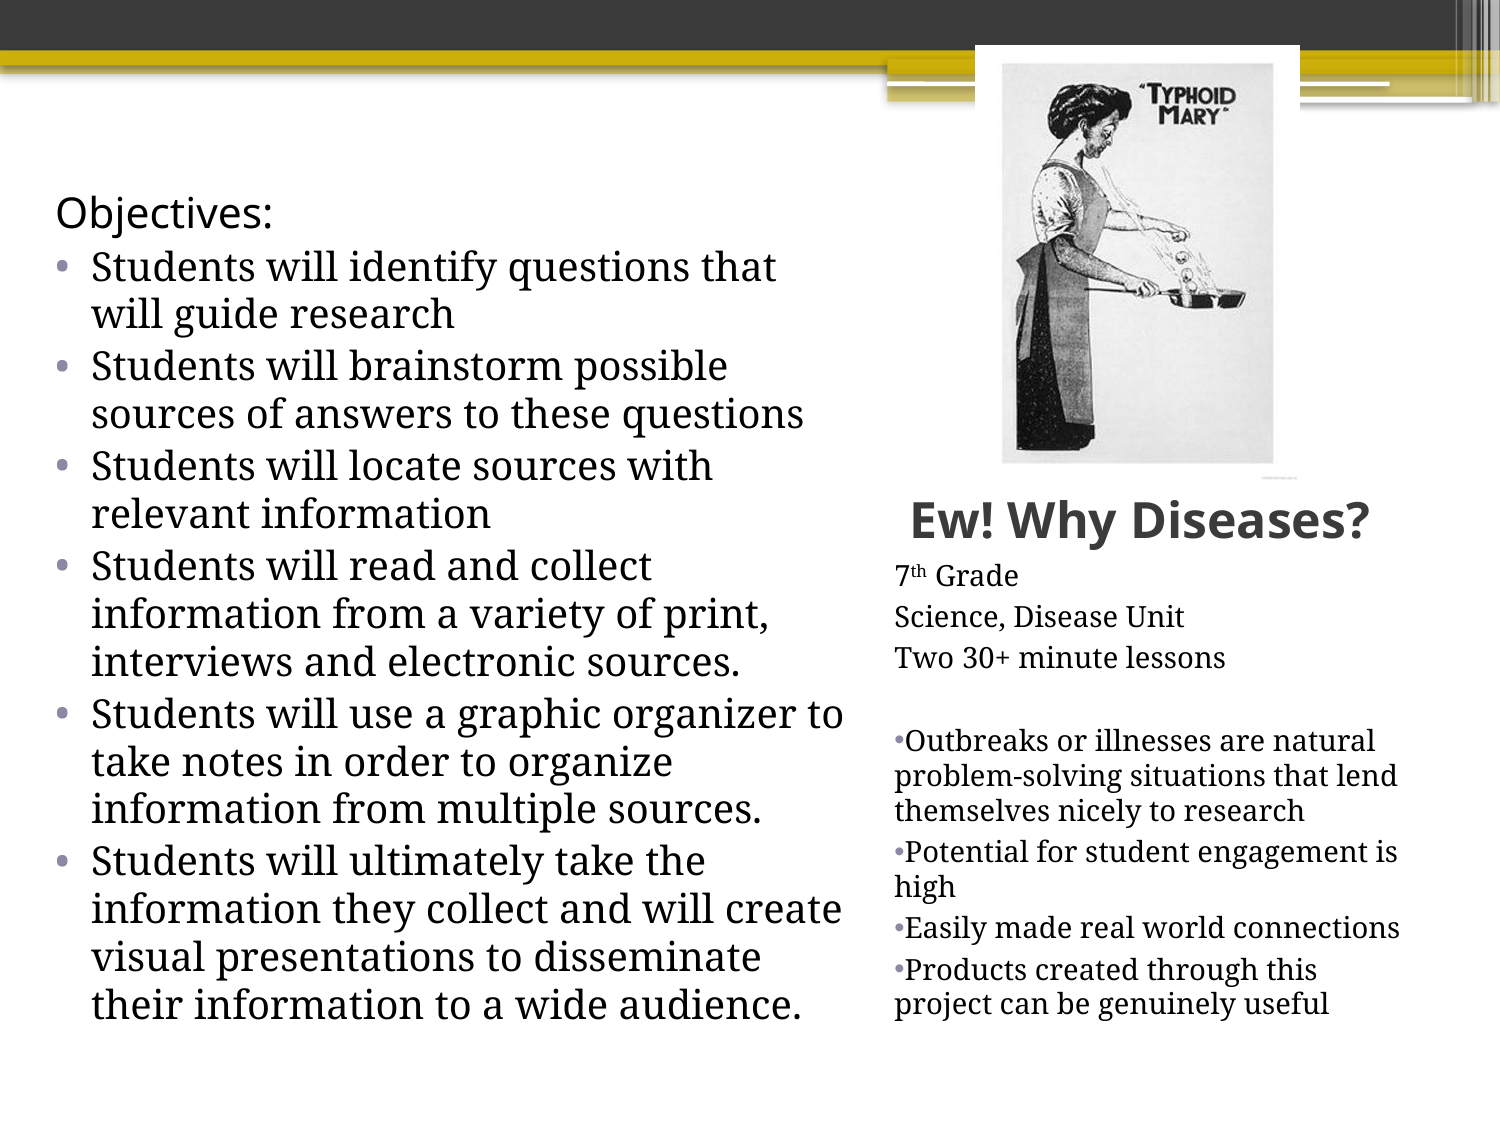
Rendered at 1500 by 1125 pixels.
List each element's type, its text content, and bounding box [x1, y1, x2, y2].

list 7th Grade Science, Disease Unit Two 30+ minute lessons Outbreaks or illnesses are natural problem-solving situations that lend themselves nicely to research Potential for student engagement is high Easily made real world connections Products created through this project can be genuinely useful [878, 549, 1434, 1088]
picture [974, 45, 1301, 481]
list Objectives: Students will identify questions that will guide research Students will brainstorm possible sources of answers to these questions Students will locate sources with relevant information Students will read and collect information from a variety of print, interviews and electronic sources. Students will use a graphic organizer to take notes in order to organize information from multiple sources. Students will ultimately take the information they collect and will create visual presentations to disseminate their information to a wide audience. [24, 127, 862, 1088]
title Ew! Why Diseases? [862, 412, 1418, 557]
